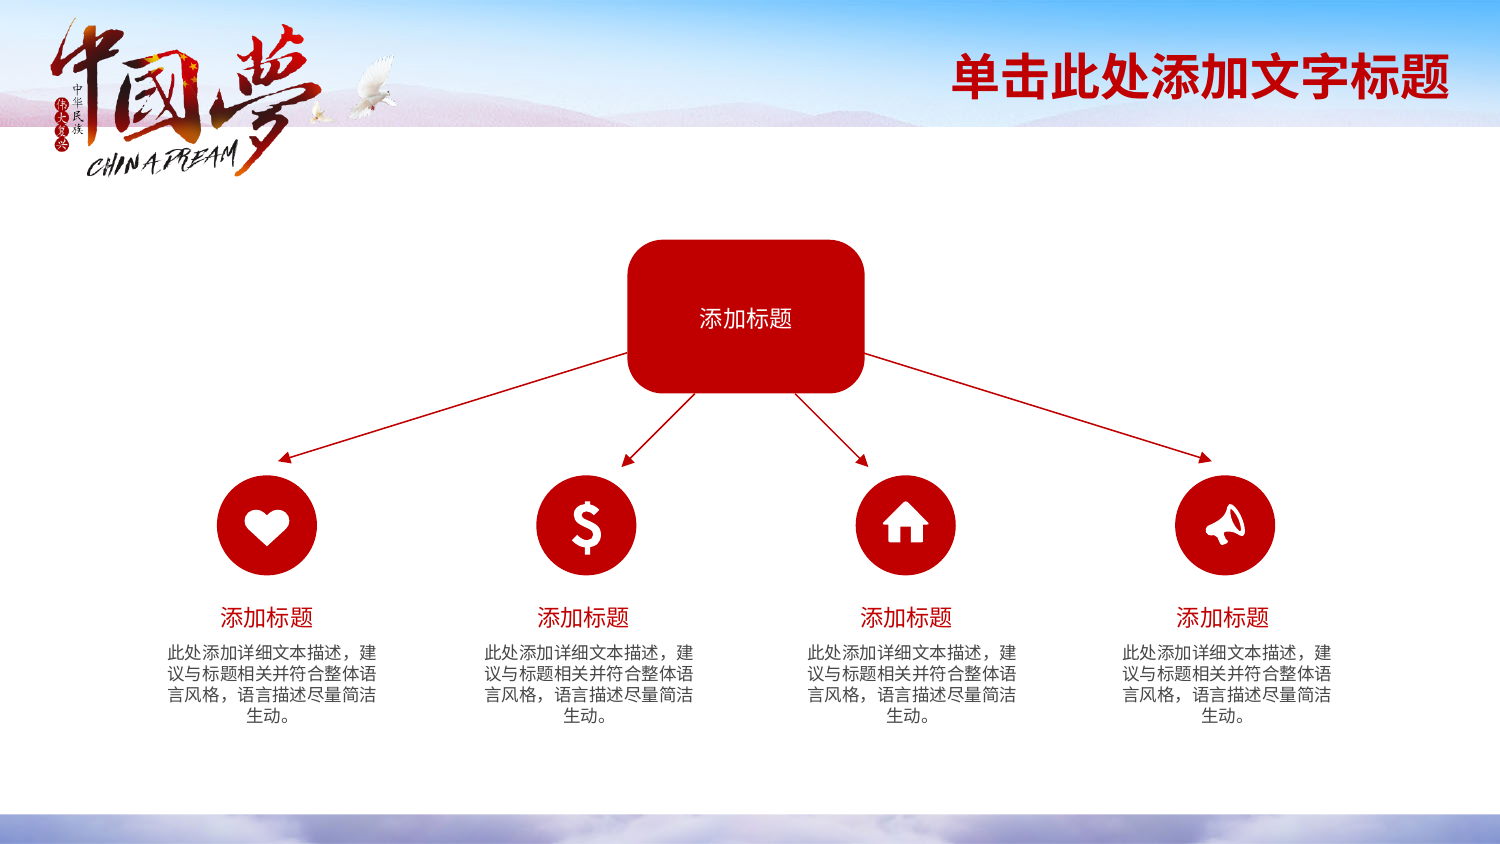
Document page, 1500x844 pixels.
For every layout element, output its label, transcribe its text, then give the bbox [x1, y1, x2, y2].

text_box [862, 352, 1212, 464]
text_box [621, 393, 695, 468]
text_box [1175, 475, 1276, 576]
text_box [277, 352, 628, 464]
text_box 添加标题 [470, 600, 697, 639]
text_box 添加标题 [793, 600, 1020, 639]
picture [0, 815, 1500, 844]
text_box 添加标题 [153, 600, 380, 639]
text_box 此处添加详细文本描述，建议与标题相关并符合整体语言风格，语言描述尽量简洁生动。 [159, 642, 386, 727]
text_box 添加标题 [628, 297, 865, 340]
text_box 此处添加详细文本描述，建议与标题相关并符合整体语言风格，语言描述尽量简洁生动。 [1114, 642, 1341, 727]
text_box 此处添加详细文本描述，建议与标题相关并符合整体语言风格，语言描述尽量简洁生动。 [476, 642, 703, 727]
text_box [855, 475, 956, 576]
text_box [536, 475, 637, 576]
text_box [795, 393, 869, 468]
text_box 添加标题 [1110, 600, 1337, 639]
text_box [216, 475, 317, 576]
text_box 此处添加详细文本描述，建议与标题相关并符合整体语言风格，语言描述尽量简洁生动。 [799, 642, 1026, 727]
text_box [627, 239, 865, 394]
picture [0, 0, 1500, 178]
